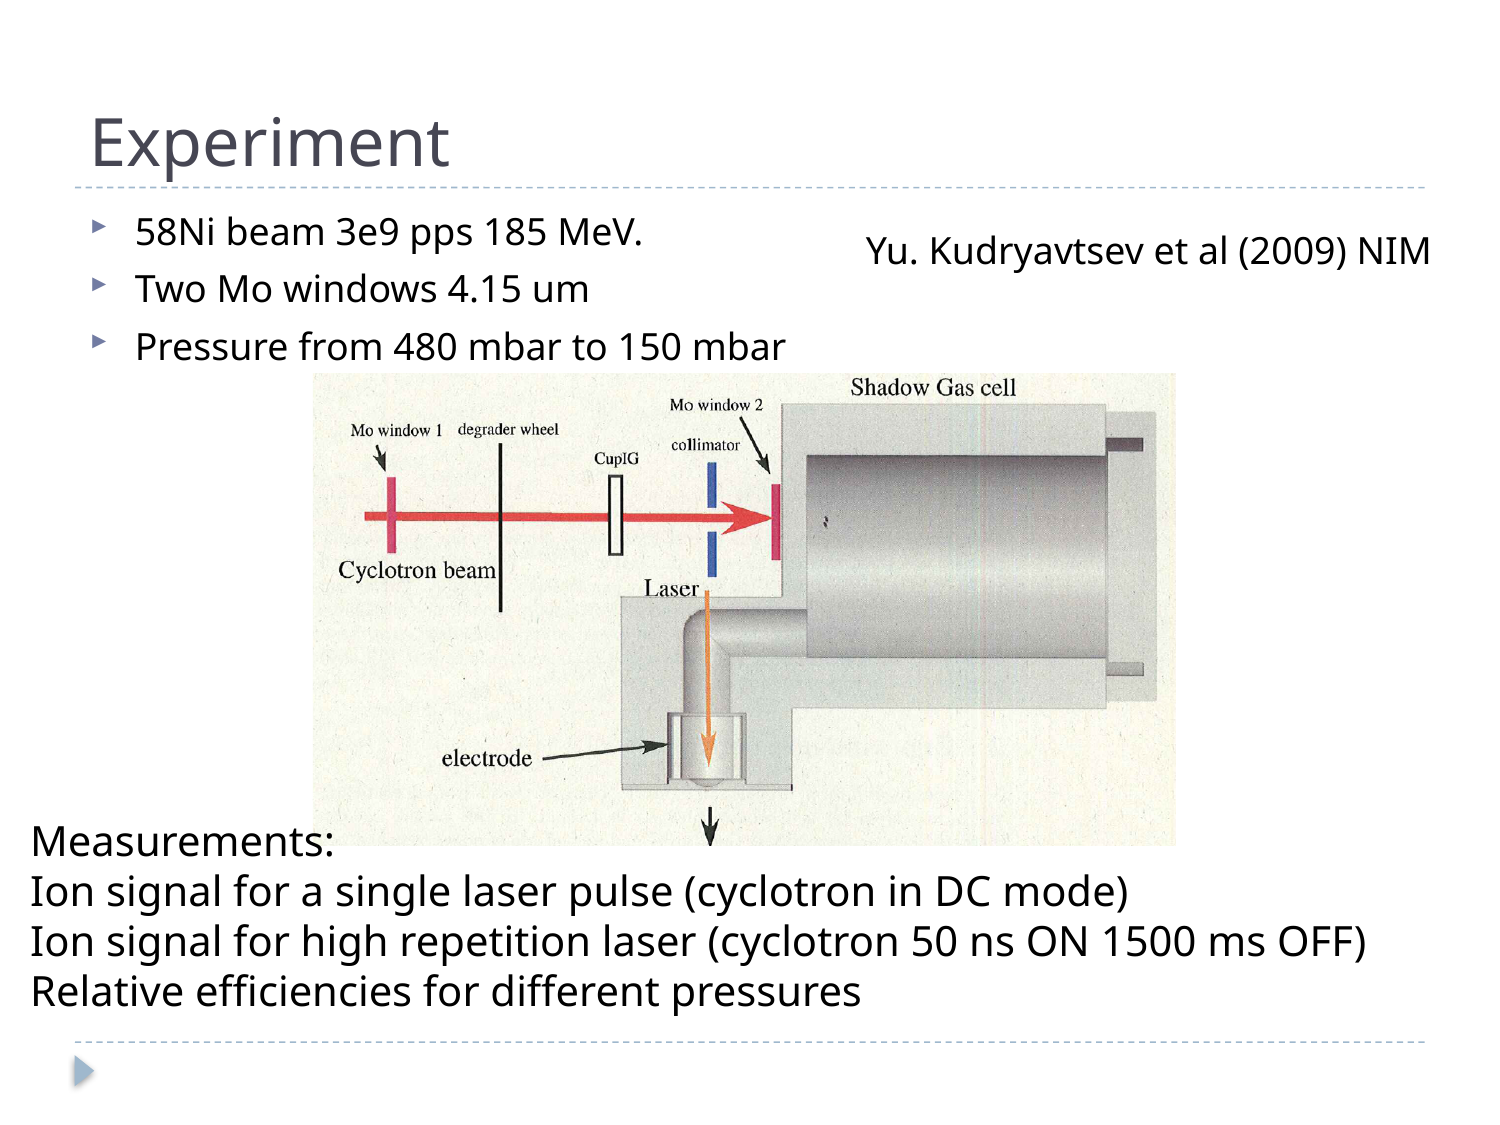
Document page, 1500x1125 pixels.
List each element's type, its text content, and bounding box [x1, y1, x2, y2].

title Experiment [75, 24, 1425, 188]
picture [312, 373, 1177, 847]
list 58Ni beam 3e9 pps 185 MeV. Two Mo windows 4.15 um Pressure from 480 mbar to 150 mbar [75, 200, 1425, 1010]
text_box Yu. Kudryavtsev et al (2009) NIM [851, 219, 1448, 280]
text_box Measurements: Ion signal for a single laser pulse (cyclotron in DC mode) Ion signal for high repetition laser (cyclotron 50 ns ON 1500 ms OFF) Relative efficiencies for different pressures [15, 807, 1382, 1068]
